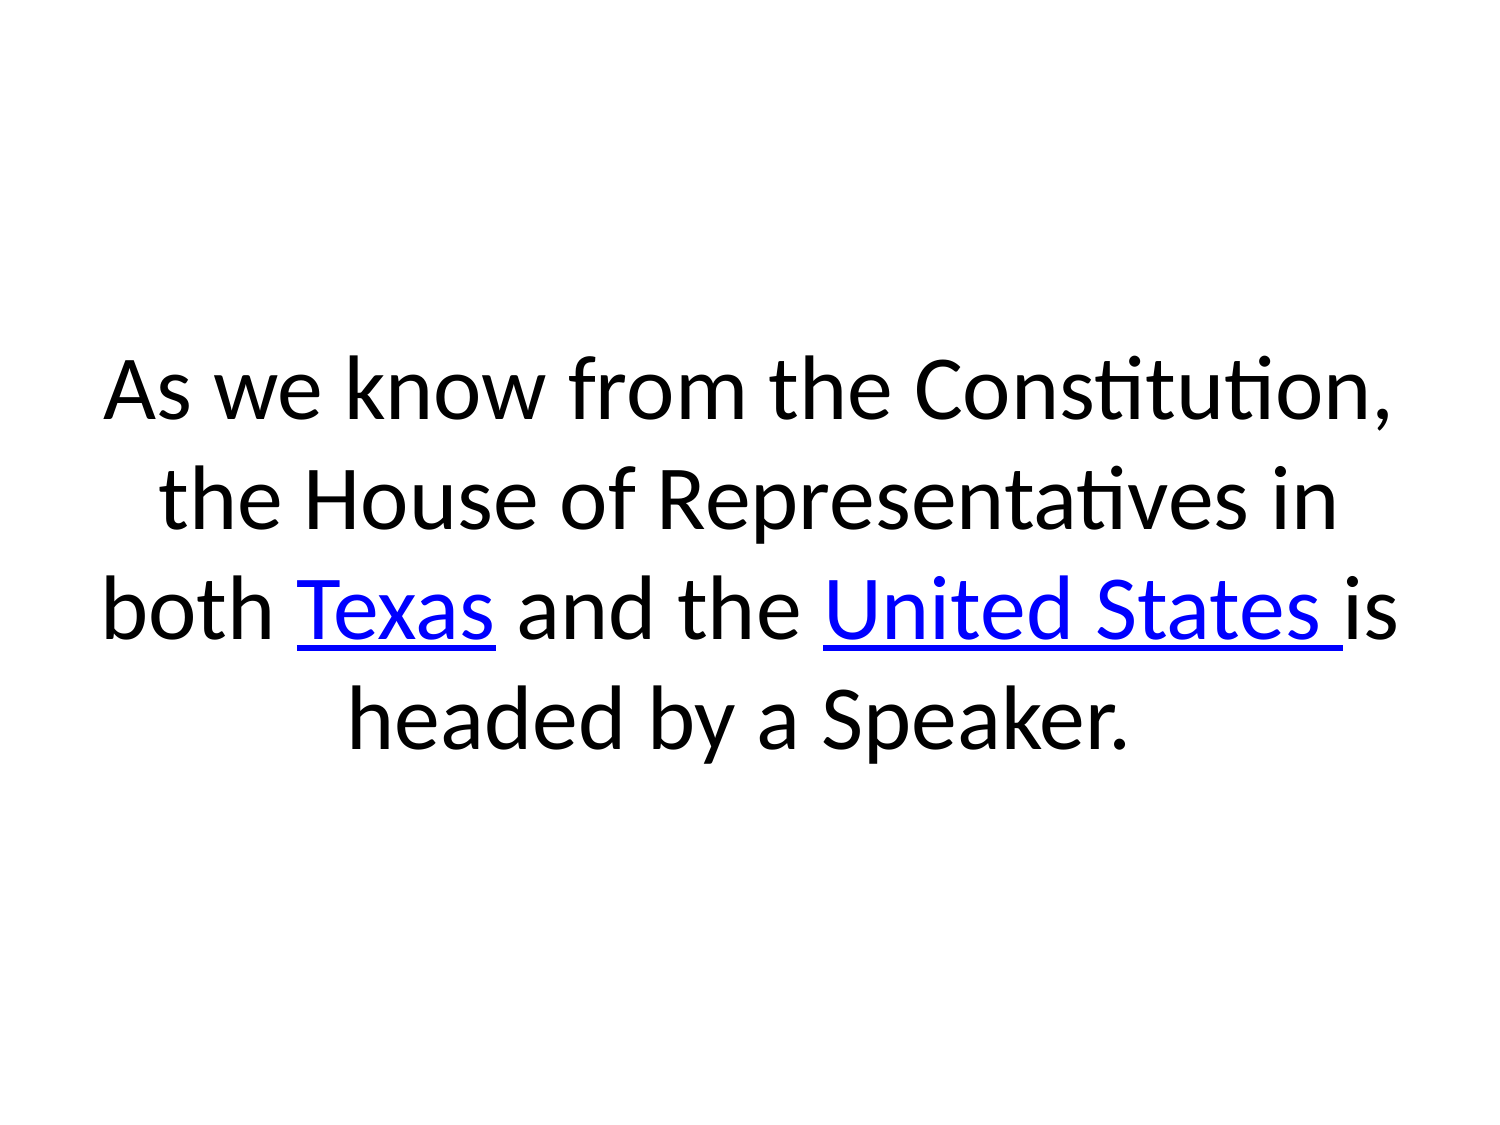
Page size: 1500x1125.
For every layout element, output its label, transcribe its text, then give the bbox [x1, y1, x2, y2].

title As we know from the Constitution, the House of Representatives in both Texas and the United States is headed by a Speaker. [74, 44, 1426, 1051]
